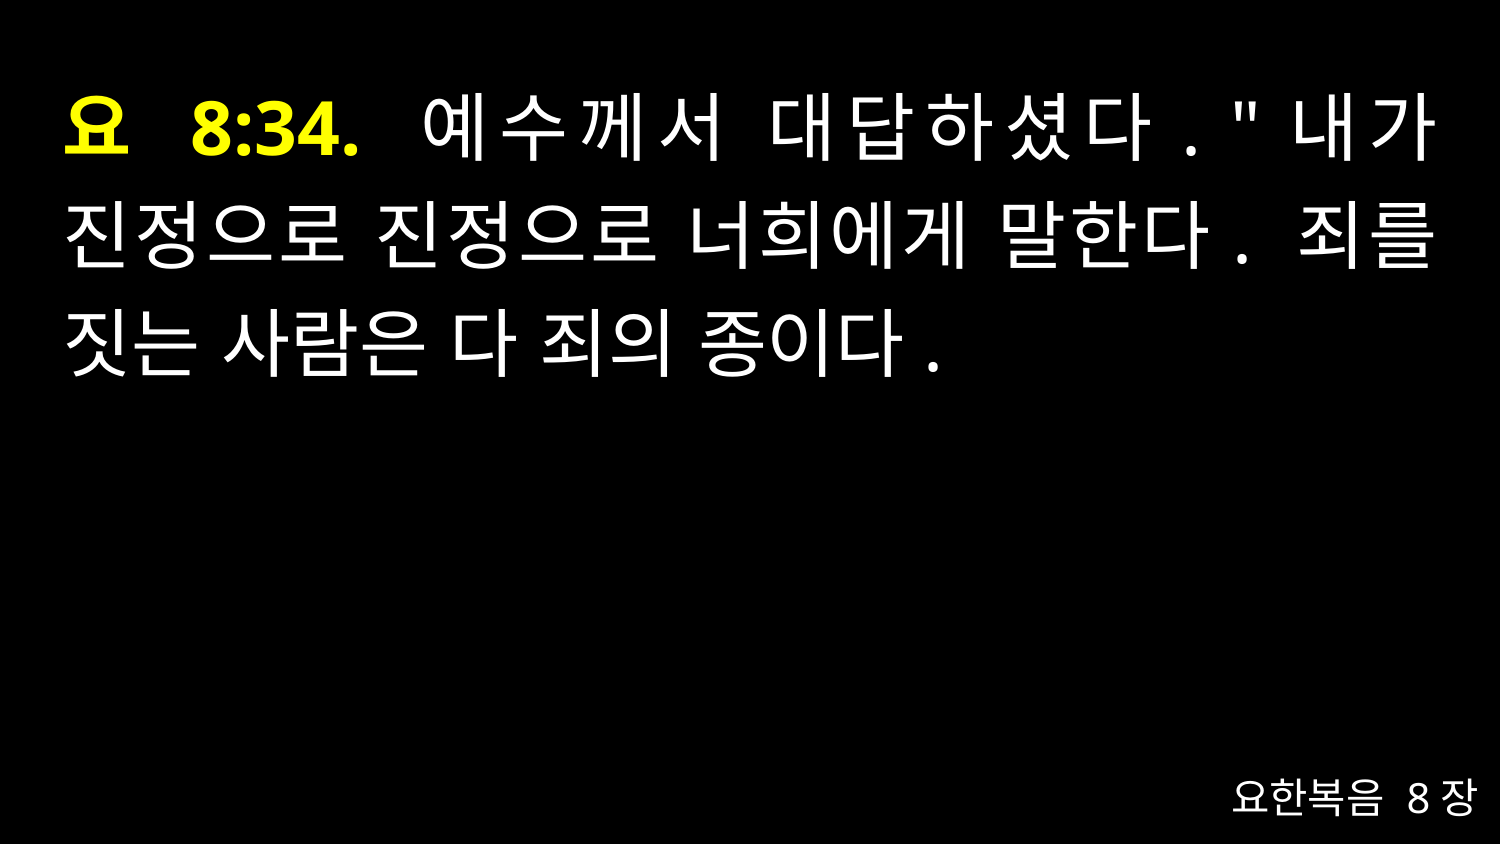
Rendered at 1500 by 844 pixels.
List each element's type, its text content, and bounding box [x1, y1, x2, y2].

subtitle 요한복음 8장 [916, 770, 1500, 844]
title 요 8:34. 예수께서 대답하셨다. "내가 진정으로 진정으로 너희에게 말한다. 죄를 짓는 사람은 다 죄의 종이다. [0, 0, 1500, 844]
